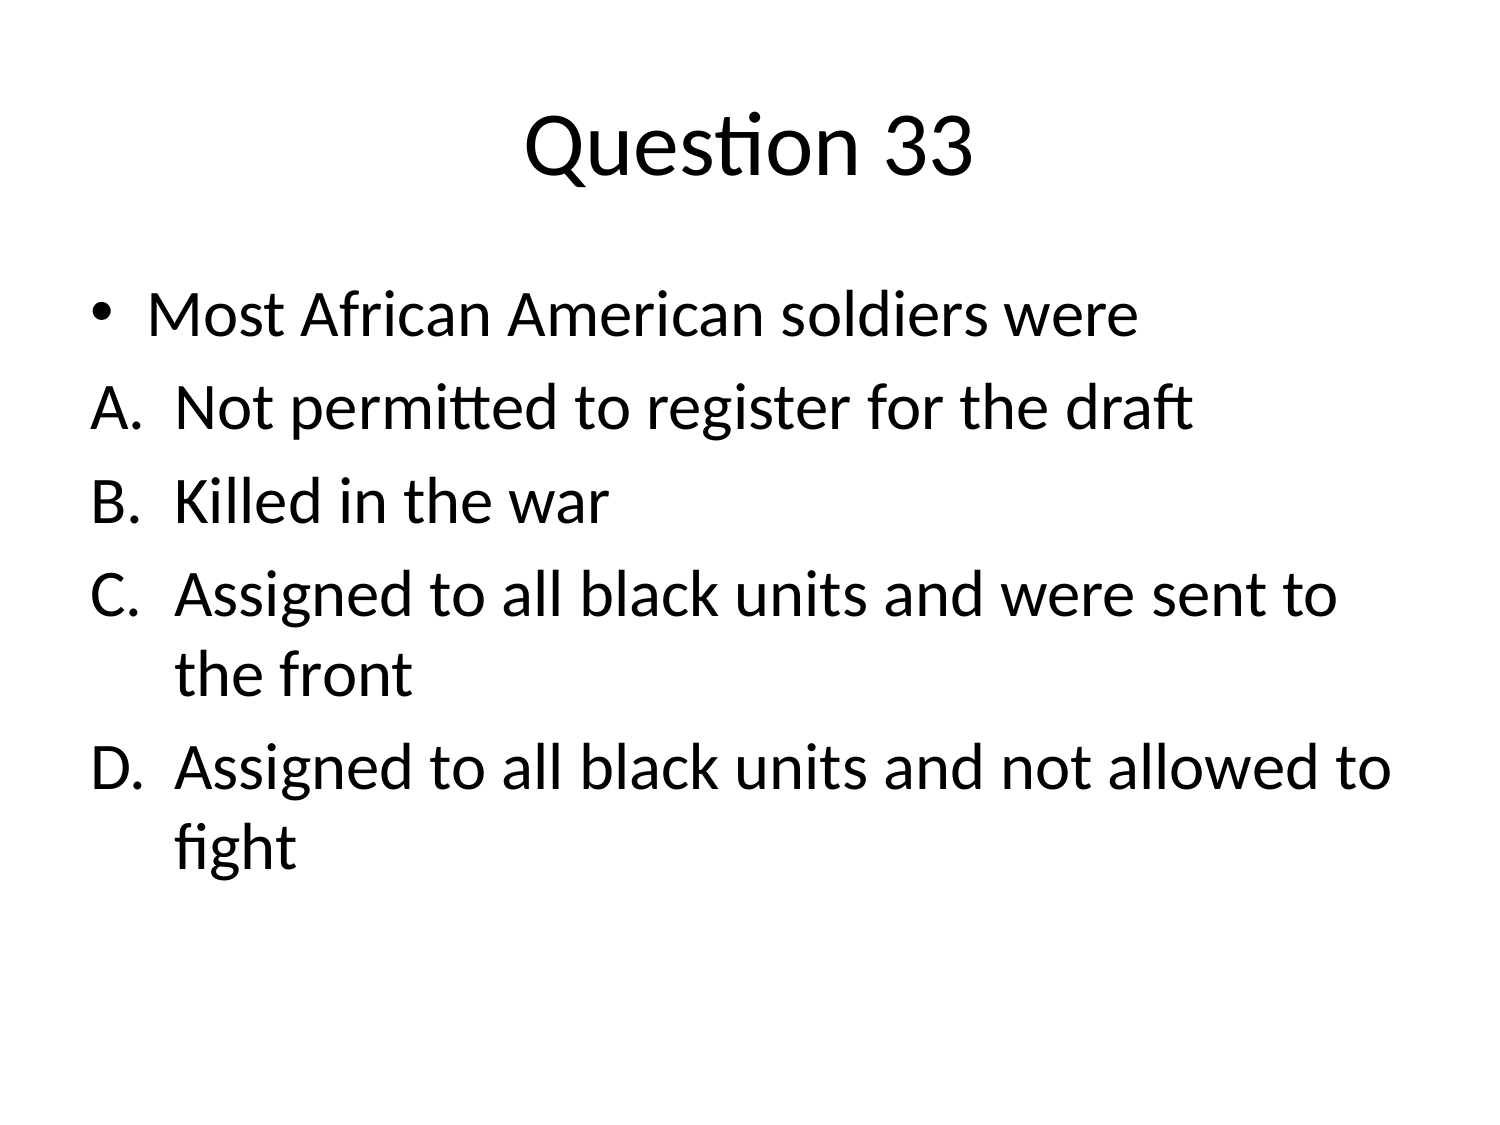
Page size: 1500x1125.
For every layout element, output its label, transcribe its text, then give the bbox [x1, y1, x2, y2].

title Question 33 [75, 45, 1425, 233]
list Most African American soldiers were Not permitted to register for the draft Killed in the war Assigned to all black units and were sent to the front Assigned to all black units and not allowed to fight [75, 262, 1425, 1005]
